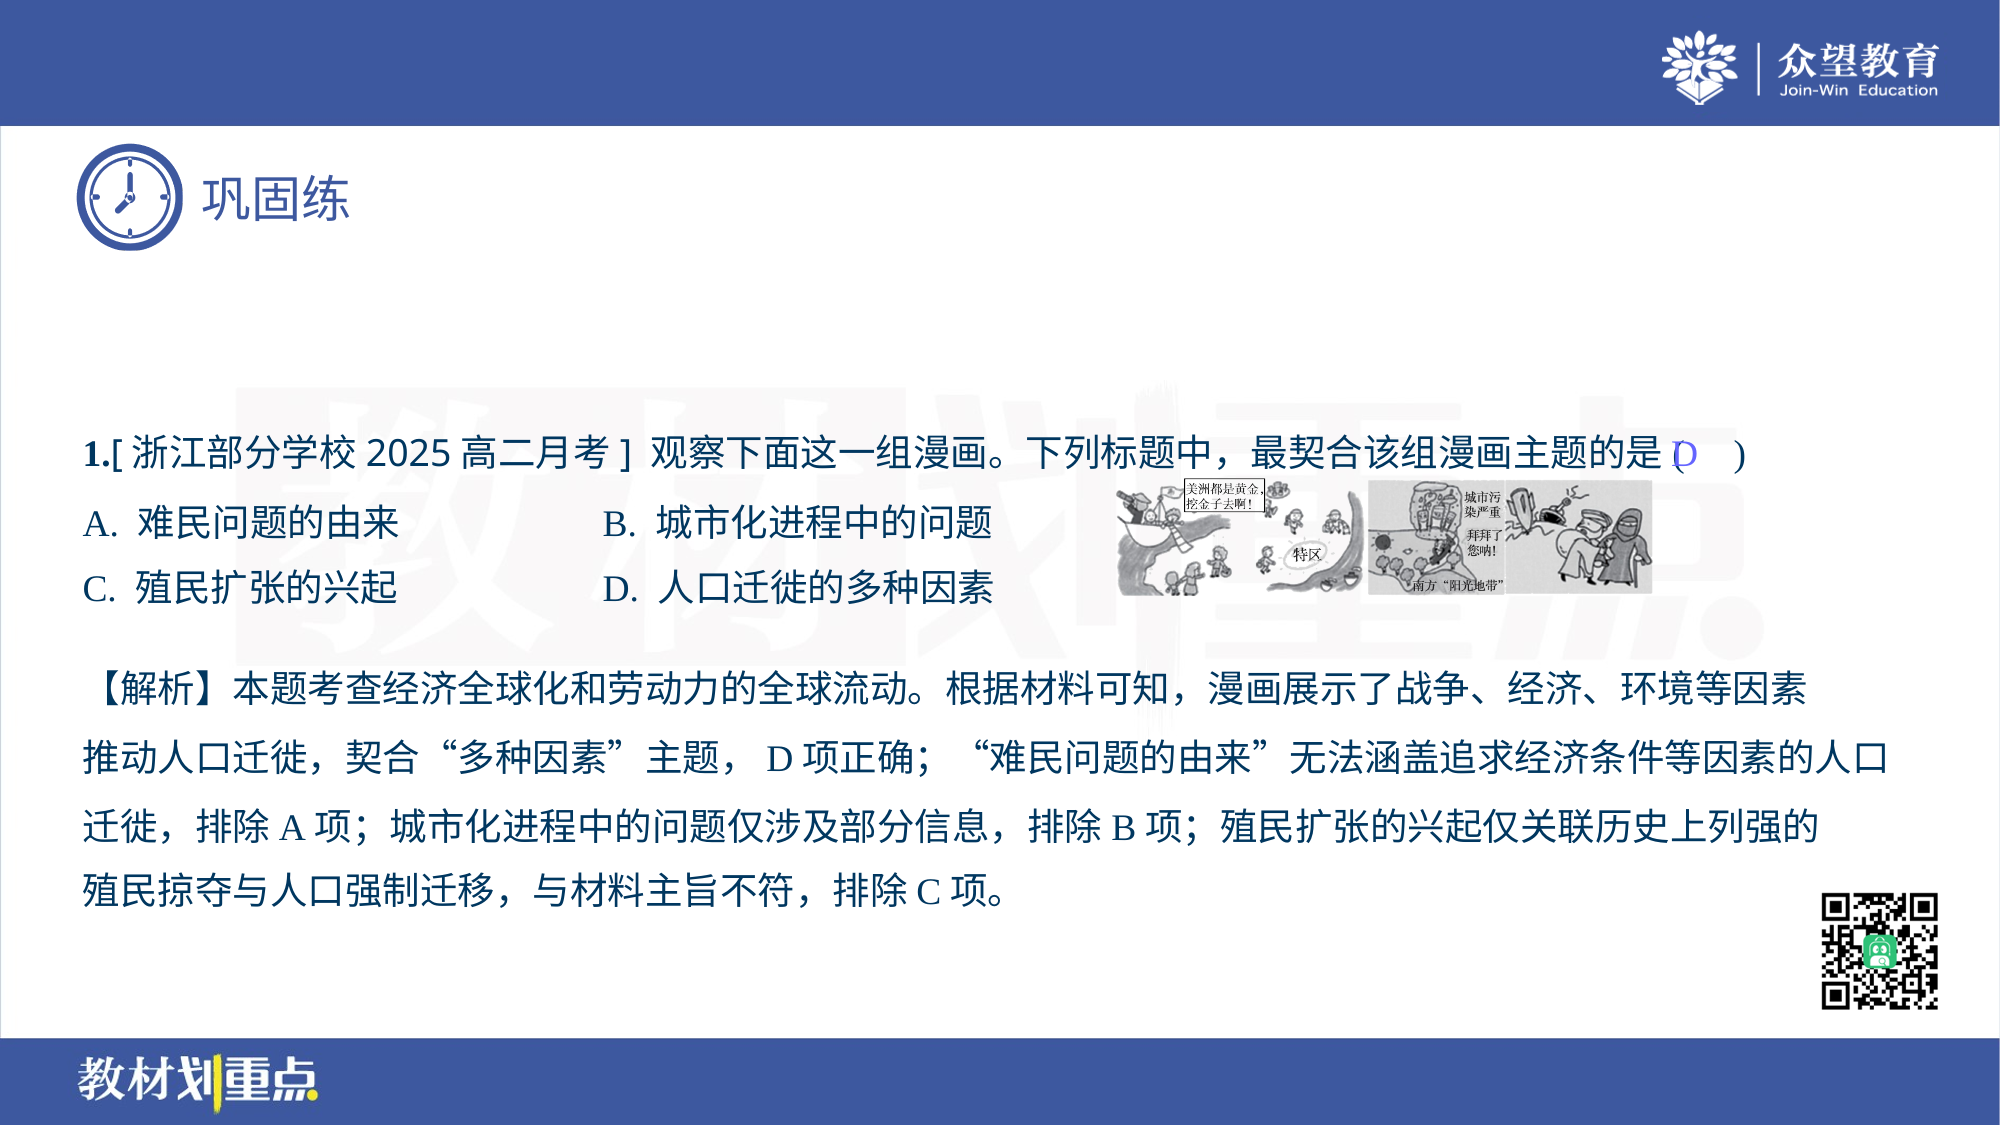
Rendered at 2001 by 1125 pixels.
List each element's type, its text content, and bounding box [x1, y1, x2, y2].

picture [0, 0, 2000, 1125]
text_box D [1657, 407, 1712, 467]
text_box 1.[浙江部分学校2025高二月考] 观察下面这一组漫画。下列标题中，最契合该组漫画主题的是( ) [1712, 407, 1817, 467]
text_box 【解析】本题考查经济全球化和劳动力的全球流动。根据材料可知，漫画展示了战争、经济、环境等因素 推动人口迁徙，契合“多种因素”主题，D项正确；“难民问题的由来”无法涵盖追求经济条件等因素的人口 迁徙，排除A项；城市化进程中的问题仅涉及部分信息，排除B项；殖民扩张的兴起仅关联历史上列强的 殖民掠夺与人口强制迁移，与材料主旨不符，排除C项。 [82, 641, 1817, 906]
text_box 1.[浙江部分学校2025高二月考] 观察下面这一组漫画。下列标题中，最契合该组漫画主题的是( ) [82, 407, 1657, 467]
text_box A. 难民问题的由来 B. 城市化进程中的问题 C. 殖民扩张的兴起 D. 人口迁徙的多种因素 [82, 475, 1088, 603]
